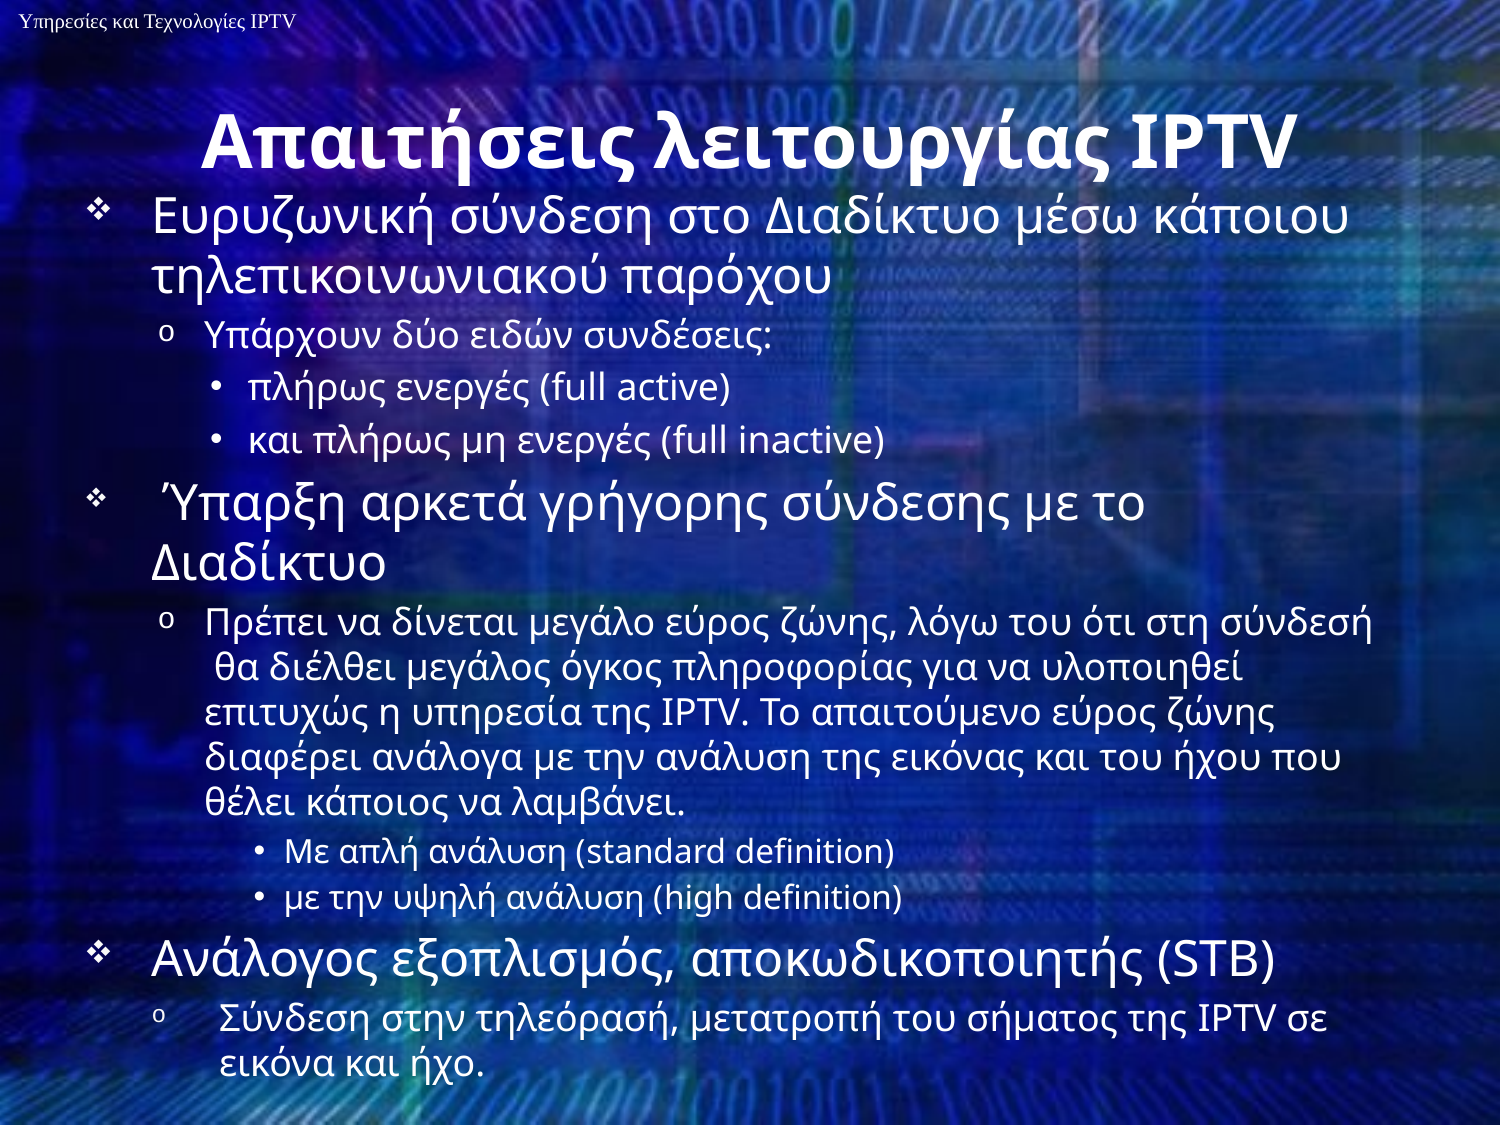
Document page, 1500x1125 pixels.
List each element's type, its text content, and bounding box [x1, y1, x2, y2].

text_box Υπηρεσίες και Τεχνολογίες IPTV [3, 0, 312, 41]
title Απαιτήσεις λειτουργίας IPTV [75, 45, 1425, 233]
list Ευρυζωνική σύνδεση στο Διαδίκτυο μέσω κάποιου τηλεπικοινωνιακού παρόχου Υπάρχουν δύο ειδών συνδέσεις: πλήρως ενεργές (full active) και πλήρως μη ενεργές (full inactive) Ύπαρξη αρκετά γρήγορης σύνδεσης με το Διαδίκτυο Πρέπει να δίνεται μεγάλο εύρος ζώνης, λόγω του ότι στη σύνδεσή θα διέλθει μεγάλος όγκος πληροφορίας για να υλοποιηθεί επιτυχώς η υπηρεσία της IPTV. Το απαιτούμενο εύρος ζώνης διαφέρει ανάλογα με την ανάλυση της εικόνας και του ήχου που θέλει κάποιος να λαμβάνει. Με απλή ανάλυση (standard definition) με την υψηλή ανάλυση (high definition) Ανάλογος εξοπλισμός, αποκωδικοποιητής (STB) Σύνδεση στην τηλεόρασή, μετατροπή του σήματος της IPTV σε εικόνα και ήχο. [46, 175, 1397, 1079]
picture [0, 0, 1500, 1125]
